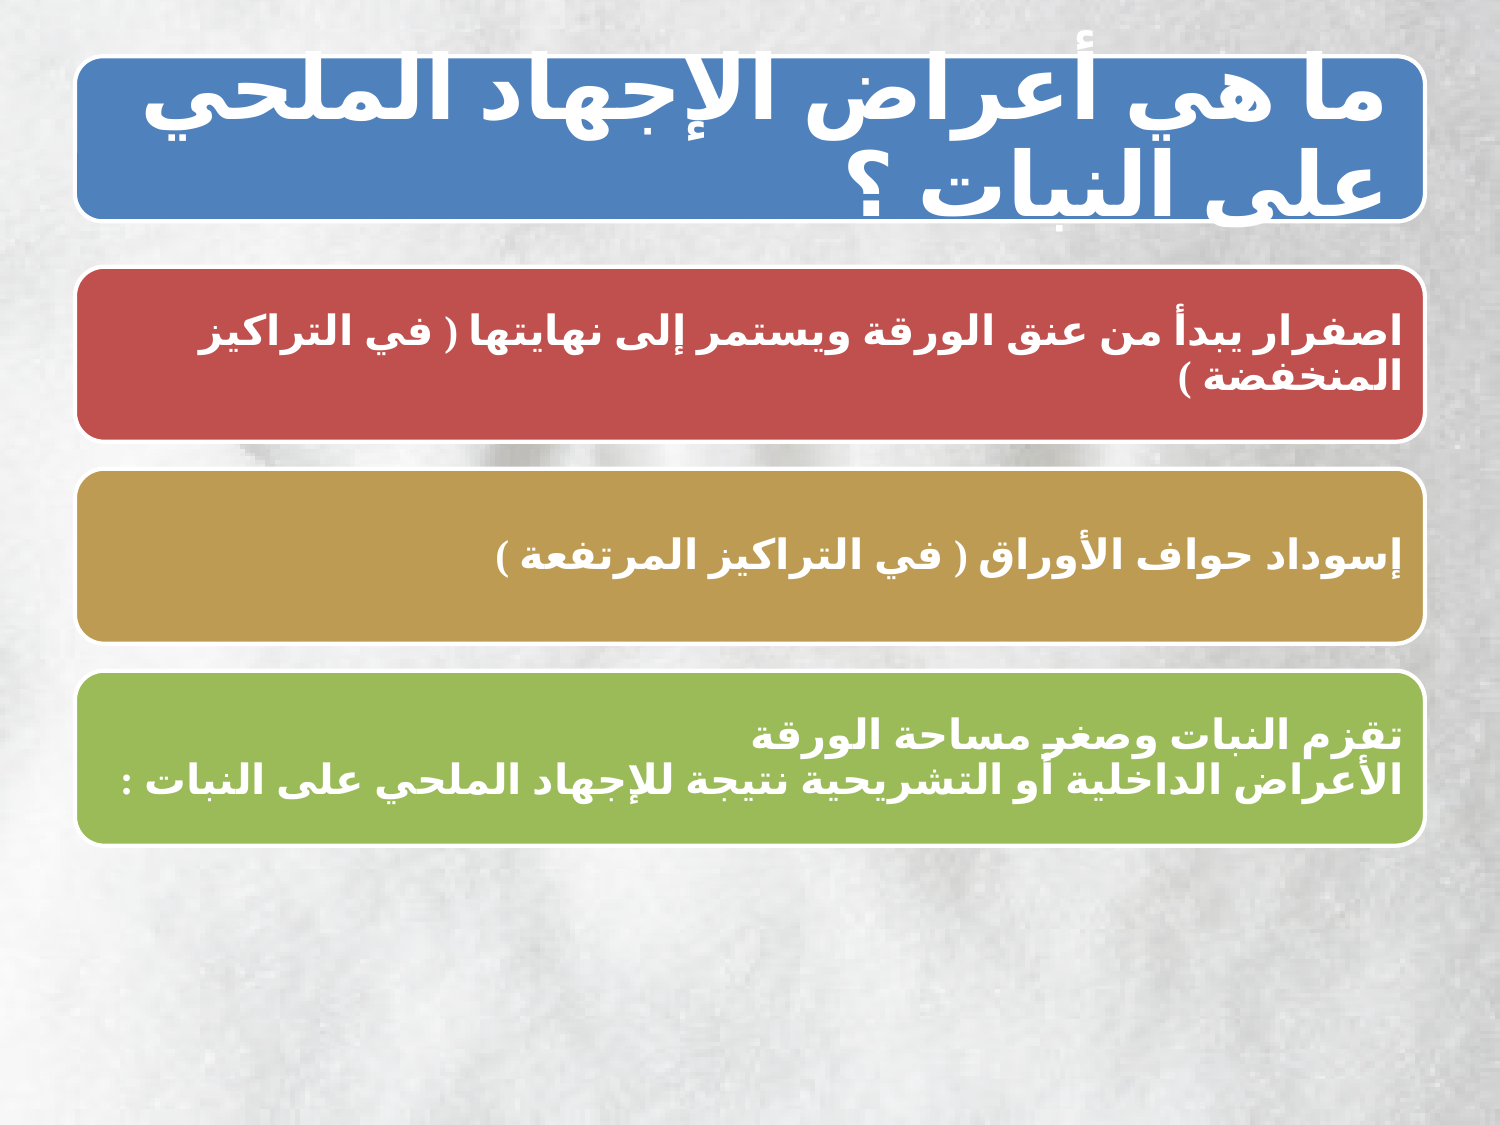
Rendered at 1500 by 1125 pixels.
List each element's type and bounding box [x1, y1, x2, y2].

text_box [74, 44, 1426, 233]
list [74, 262, 1426, 1006]
